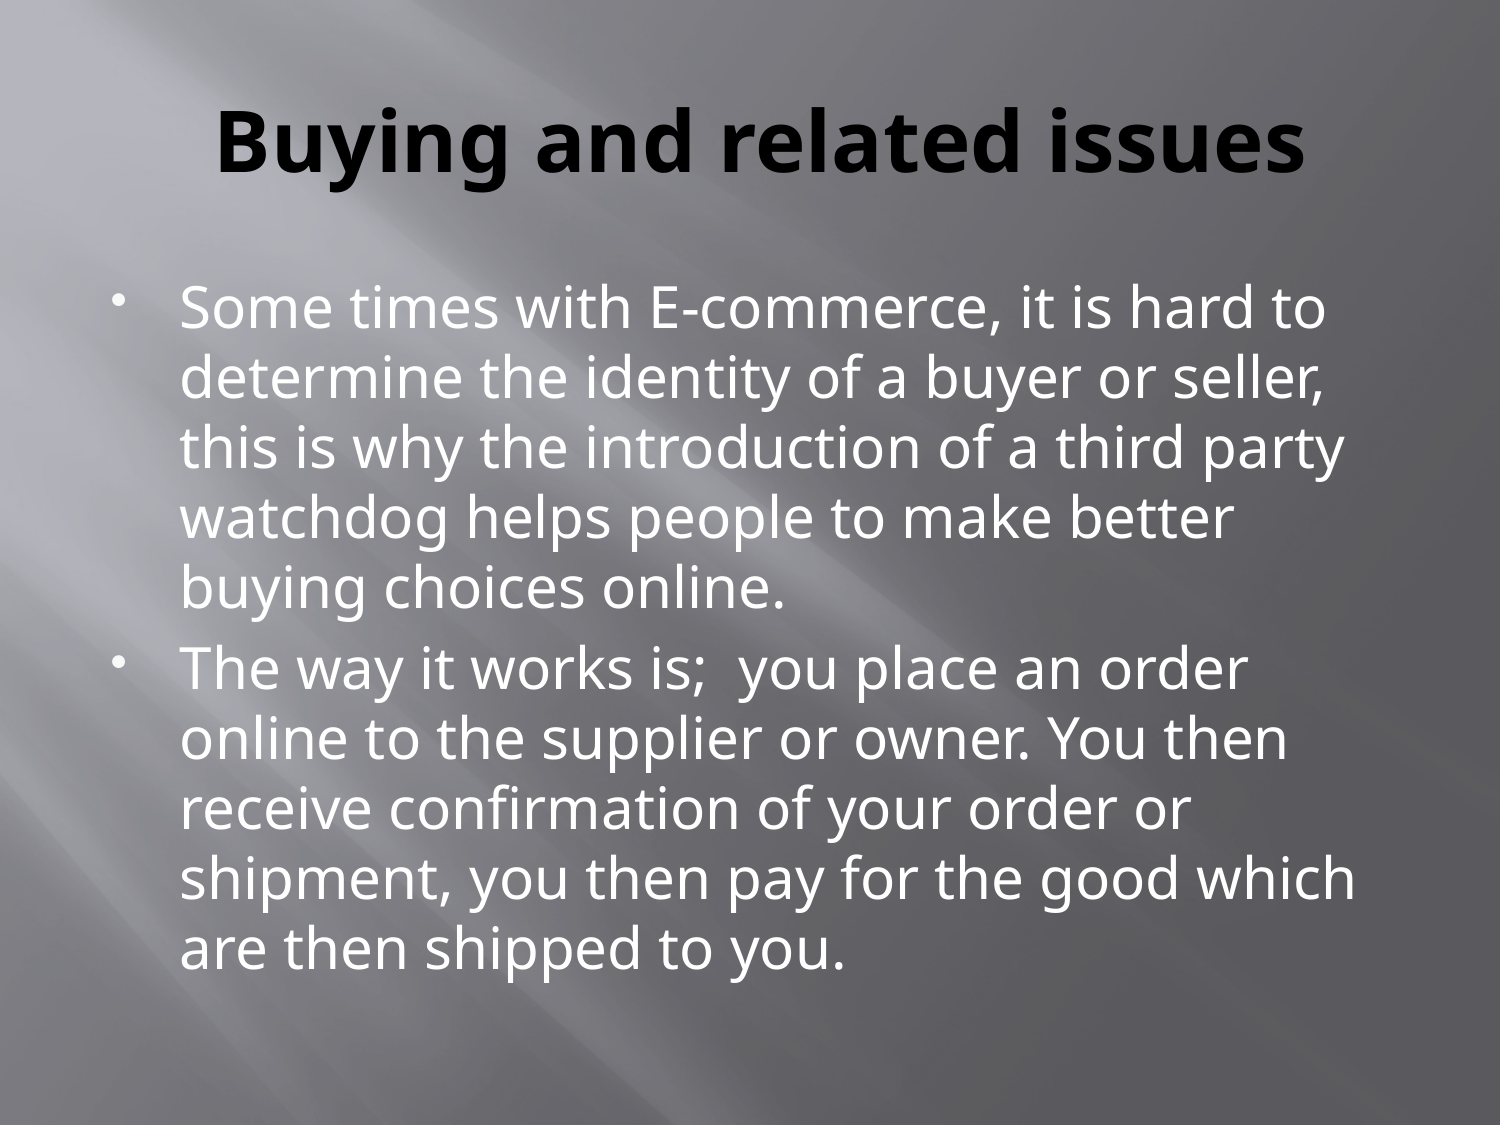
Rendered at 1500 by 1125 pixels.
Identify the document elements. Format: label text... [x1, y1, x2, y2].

list Some times with E-commerce, it is hard to determine the identity of a buyer or seller, this is why the introduction of a third party watchdog helps people to make better buying choices online. The way it works is; you place an order online to the supplier or owner. You then receive confirmation of your order or shipment, you then pay for the good which are then shipped to you. [75, 262, 1425, 1035]
title Buying and related issues [75, 45, 1425, 233]
